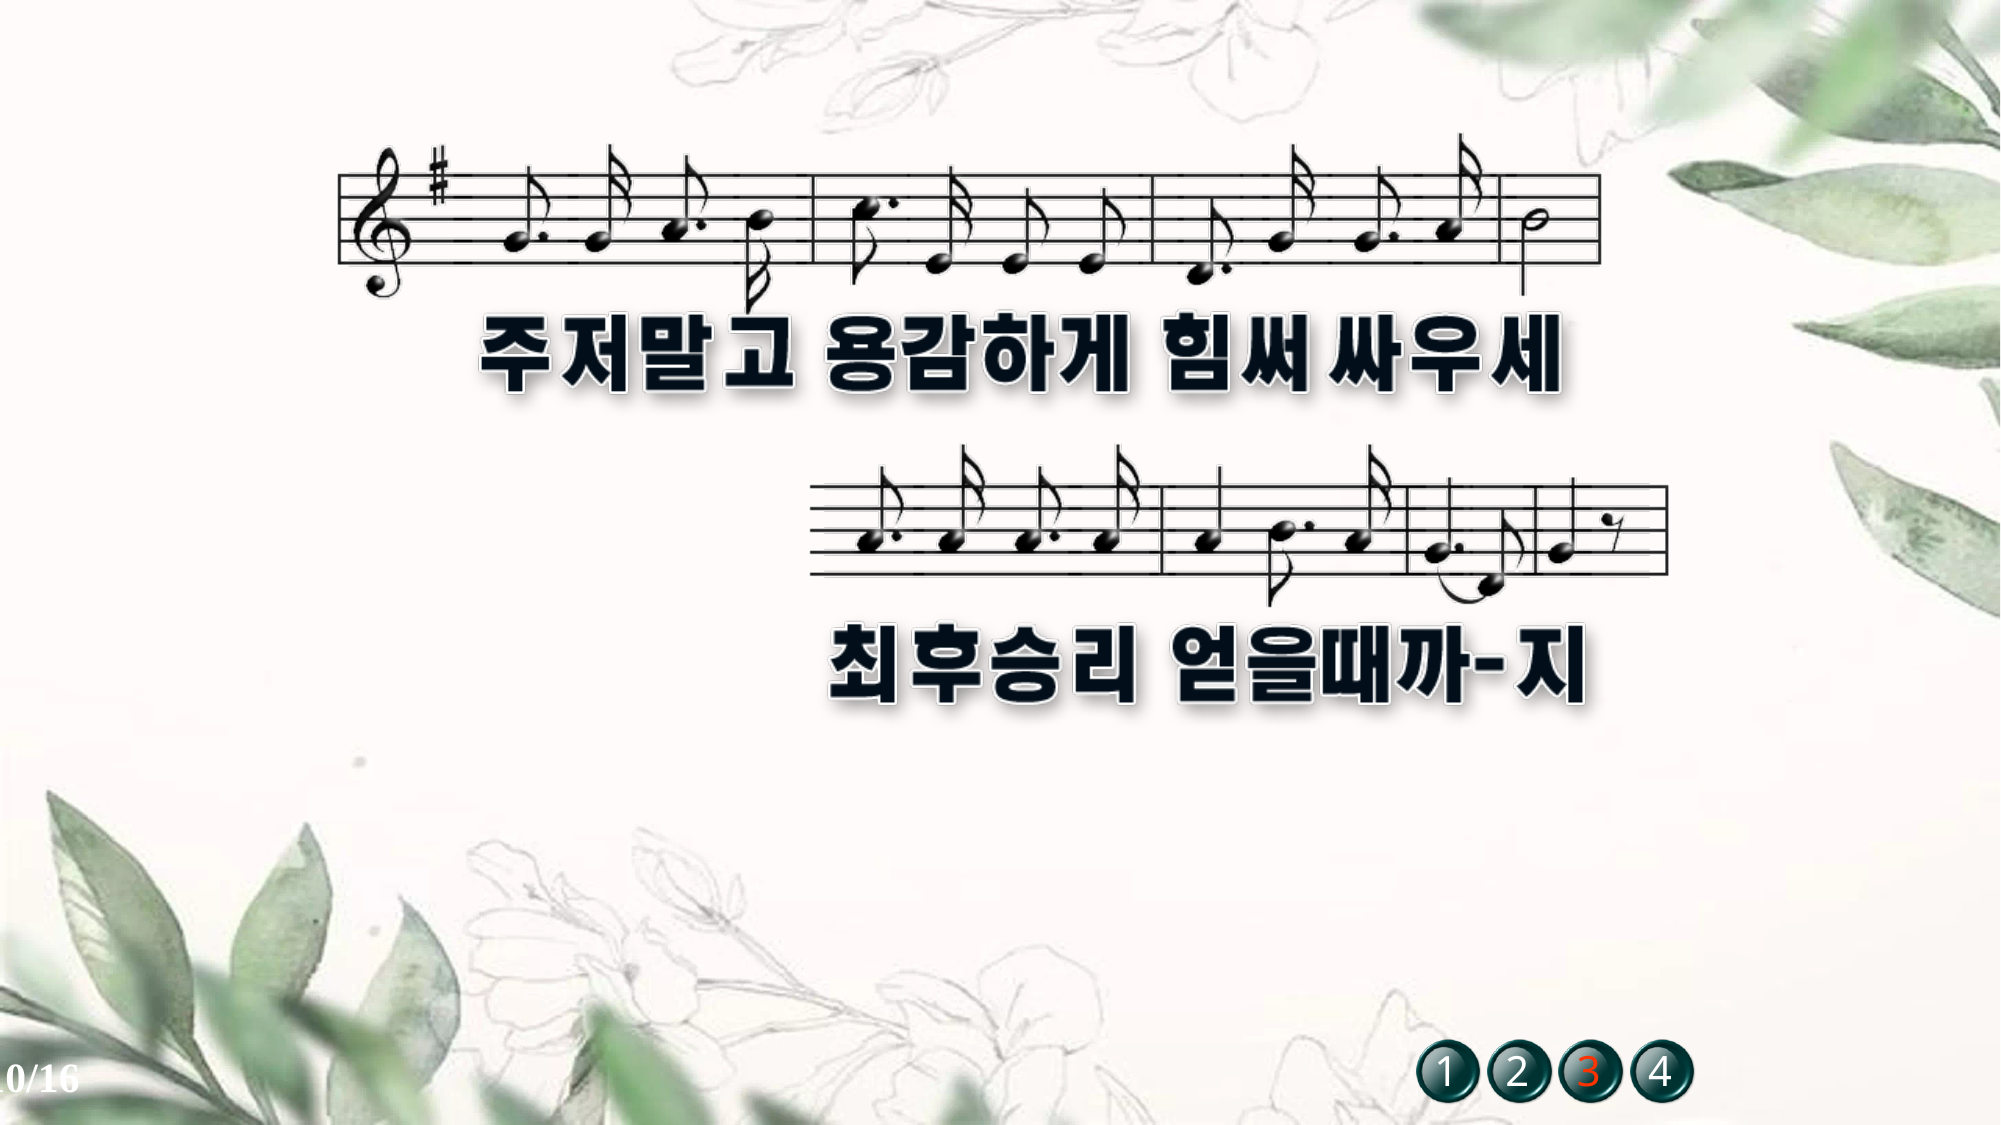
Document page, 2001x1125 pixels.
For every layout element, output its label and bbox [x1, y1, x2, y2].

text_box [1555, 1035, 1626, 1106]
text_box [1413, 1035, 1484, 1106]
picture [0, 0, 2001, 1125]
text_box [1627, 1035, 1697, 1106]
text_box [1484, 1035, 1555, 1106]
